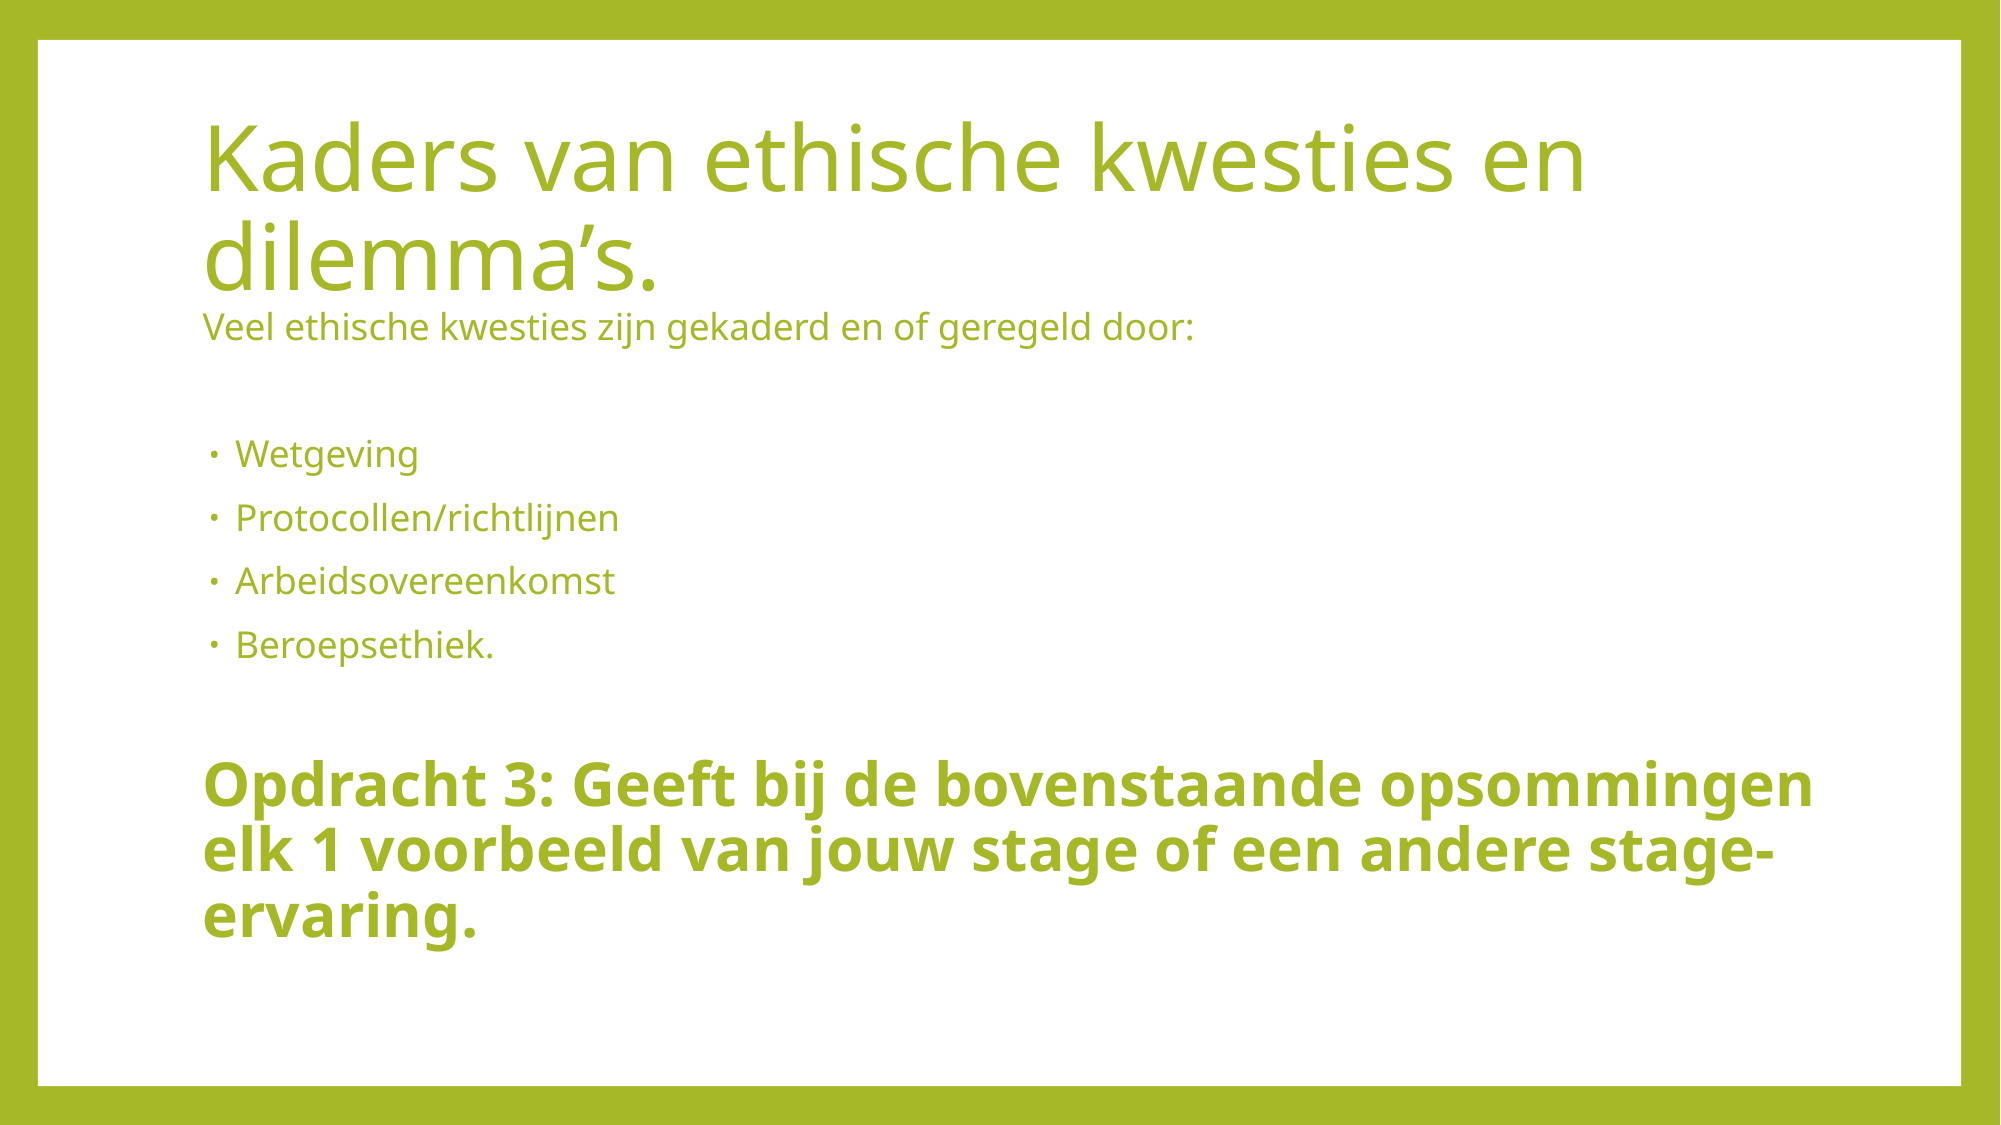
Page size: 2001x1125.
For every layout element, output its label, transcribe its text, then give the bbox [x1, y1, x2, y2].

title Kaders van ethische kwesties en dilemma’s. [187, 99, 1879, 323]
list Veel ethische kwesties zijn gekaderd en of geregeld door: Wetgeving Protocollen/richtlijnen Arbeidsovereenkomst Beroepsethiek. Opdracht 3: Geeft bij de bovenstaande opsommingen elk 1 voorbeeld van jouw stage of een andere stage-ervaring. [187, 301, 1840, 964]
